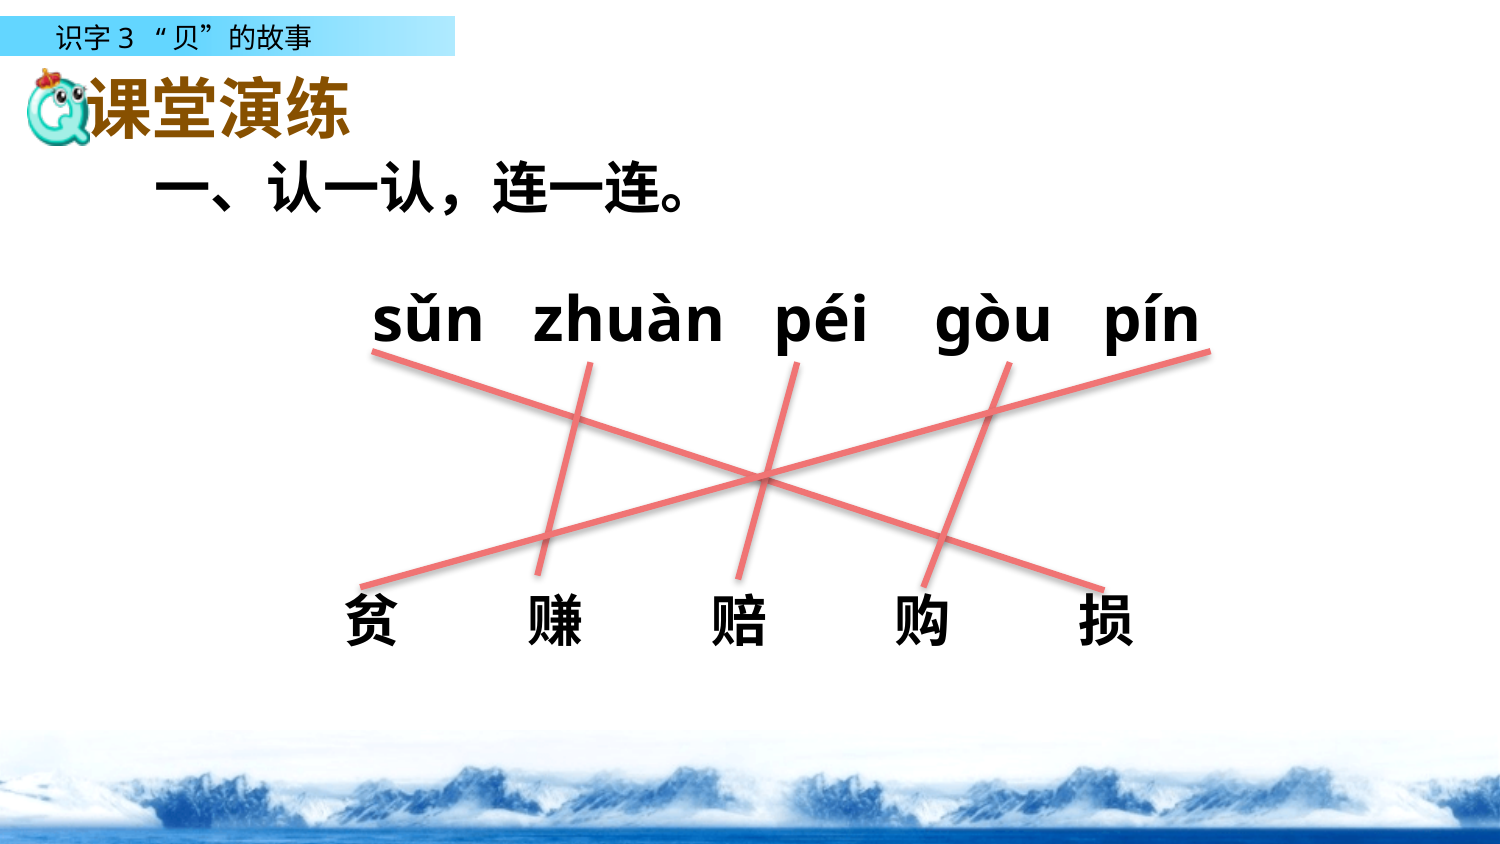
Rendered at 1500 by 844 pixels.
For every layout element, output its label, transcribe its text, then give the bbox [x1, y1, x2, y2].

picture [27, 68, 90, 146]
text_box 贫 赚 赔 购 损 [332, 579, 1147, 659]
text_box sǔn zhuàn péi ɡòu pín [325, 271, 1234, 361]
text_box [359, 350, 1211, 588]
text_box 一、认一认，连一连。 [142, 146, 729, 226]
text_box 课堂演练 [76, 62, 436, 151]
picture [0, 730, 1500, 844]
